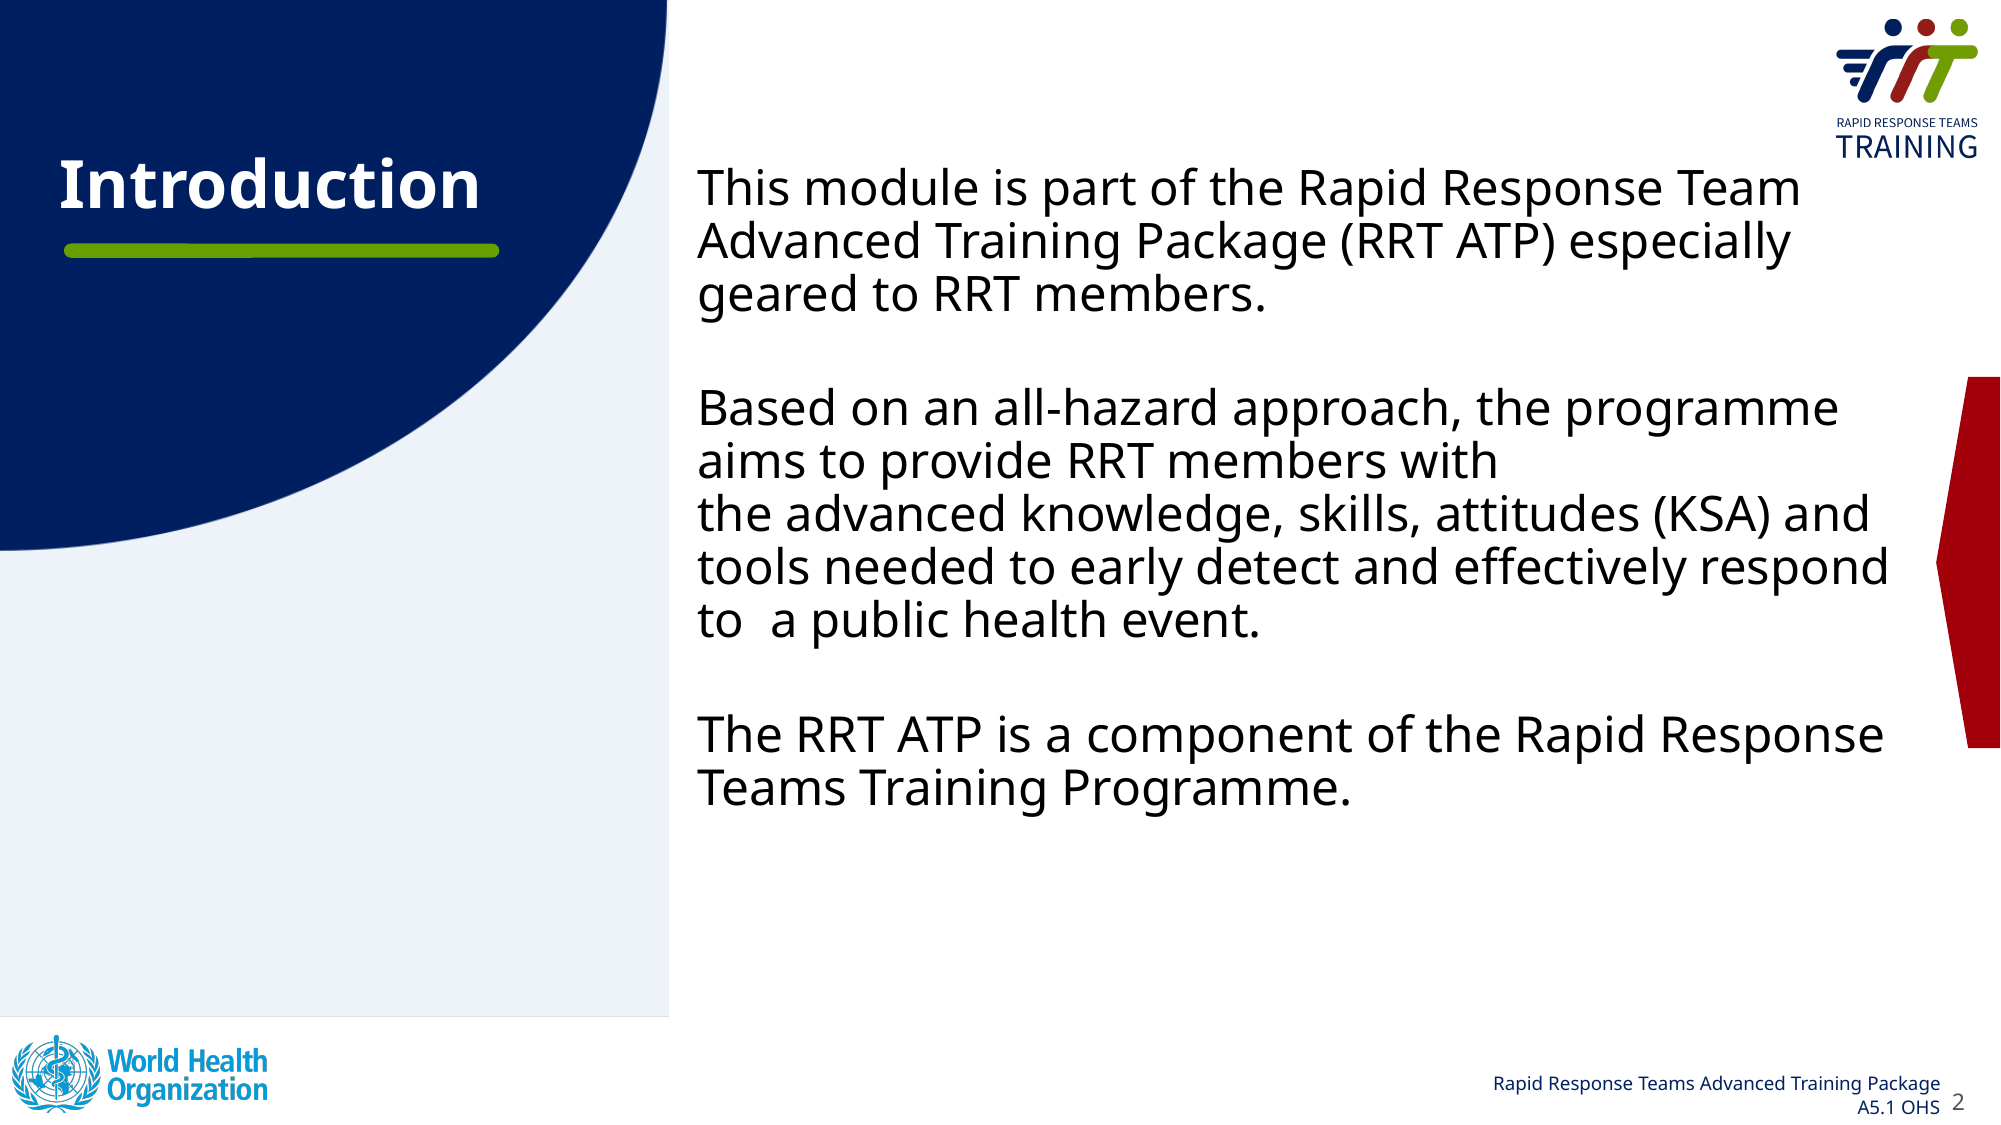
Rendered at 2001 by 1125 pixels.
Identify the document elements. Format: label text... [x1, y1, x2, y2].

title Introduction [58, 150, 596, 469]
picture [12, 1083, 48, 1113]
slide_number 2 [1882, 1039, 1916, 1092]
picture [0, 0, 669, 1018]
picture [12, 1035, 267, 1113]
picture [58, 1050, 64, 1058]
picture [1835, 19, 1978, 167]
list This module is part of the Rapid Response Team Advanced Training Package (RRT ATP) especially geared to RRT members. Based on an all-hazard approach, the programme aims to provide RRT members with the advanced knowledge, skills, attitudes (KSA) and tools needed to early detect and effectively respond to a public health event. The RRT ATP is a component of the Rapid Response Teams Training Programme. [696, 162, 1916, 1039]
